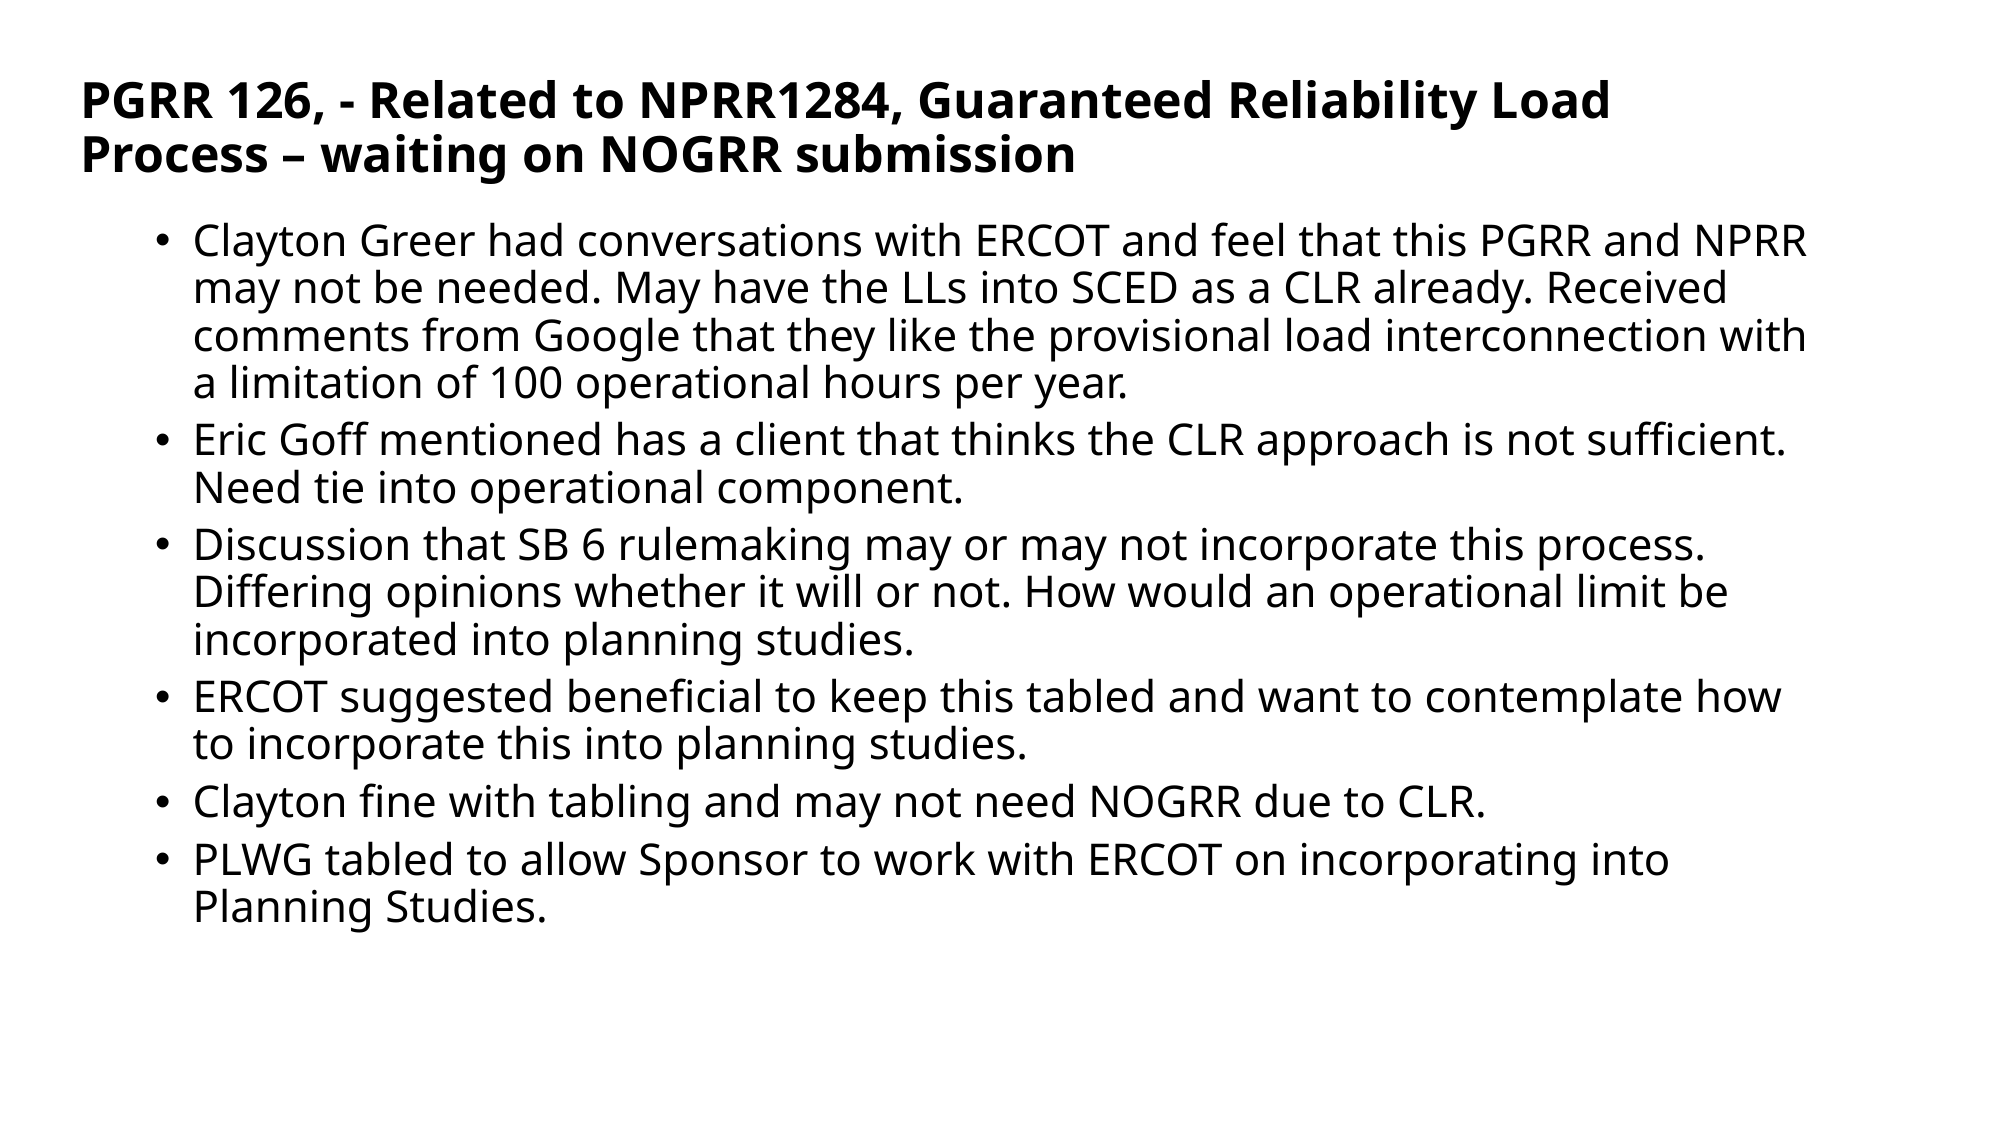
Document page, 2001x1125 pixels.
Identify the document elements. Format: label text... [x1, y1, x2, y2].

list PGRR 126, - Related to NPRR1284, Guaranteed Reliability Load Process – waiting on NOGRR submission Clayton Greer had conversations with ERCOT and feel that this PGRR and NPRR may not be needed. May have the LLs into SCED as a CLR already. Received comments from Google that they like the provisional load interconnection with a limitation of 100 operational hours per year. Eric Goff mentioned has a client that thinks the CLR approach is not sufficient. Need tie into operational component. Discussion that SB 6 rulemaking may or may not incorporate this process. Differing opinions whether it will or not. How would an operational limit be incorporated into planning studies. ERCOT suggested beneficial to keep this tabled and want to contemplate how to incorporate this into planning studies. Clayton fine with tabling and may not need NOGRR due to CLR. PLWG tabled to allow Sponsor to work with ERCOT on incorporating into Planning Studies. [65, 67, 1828, 976]
